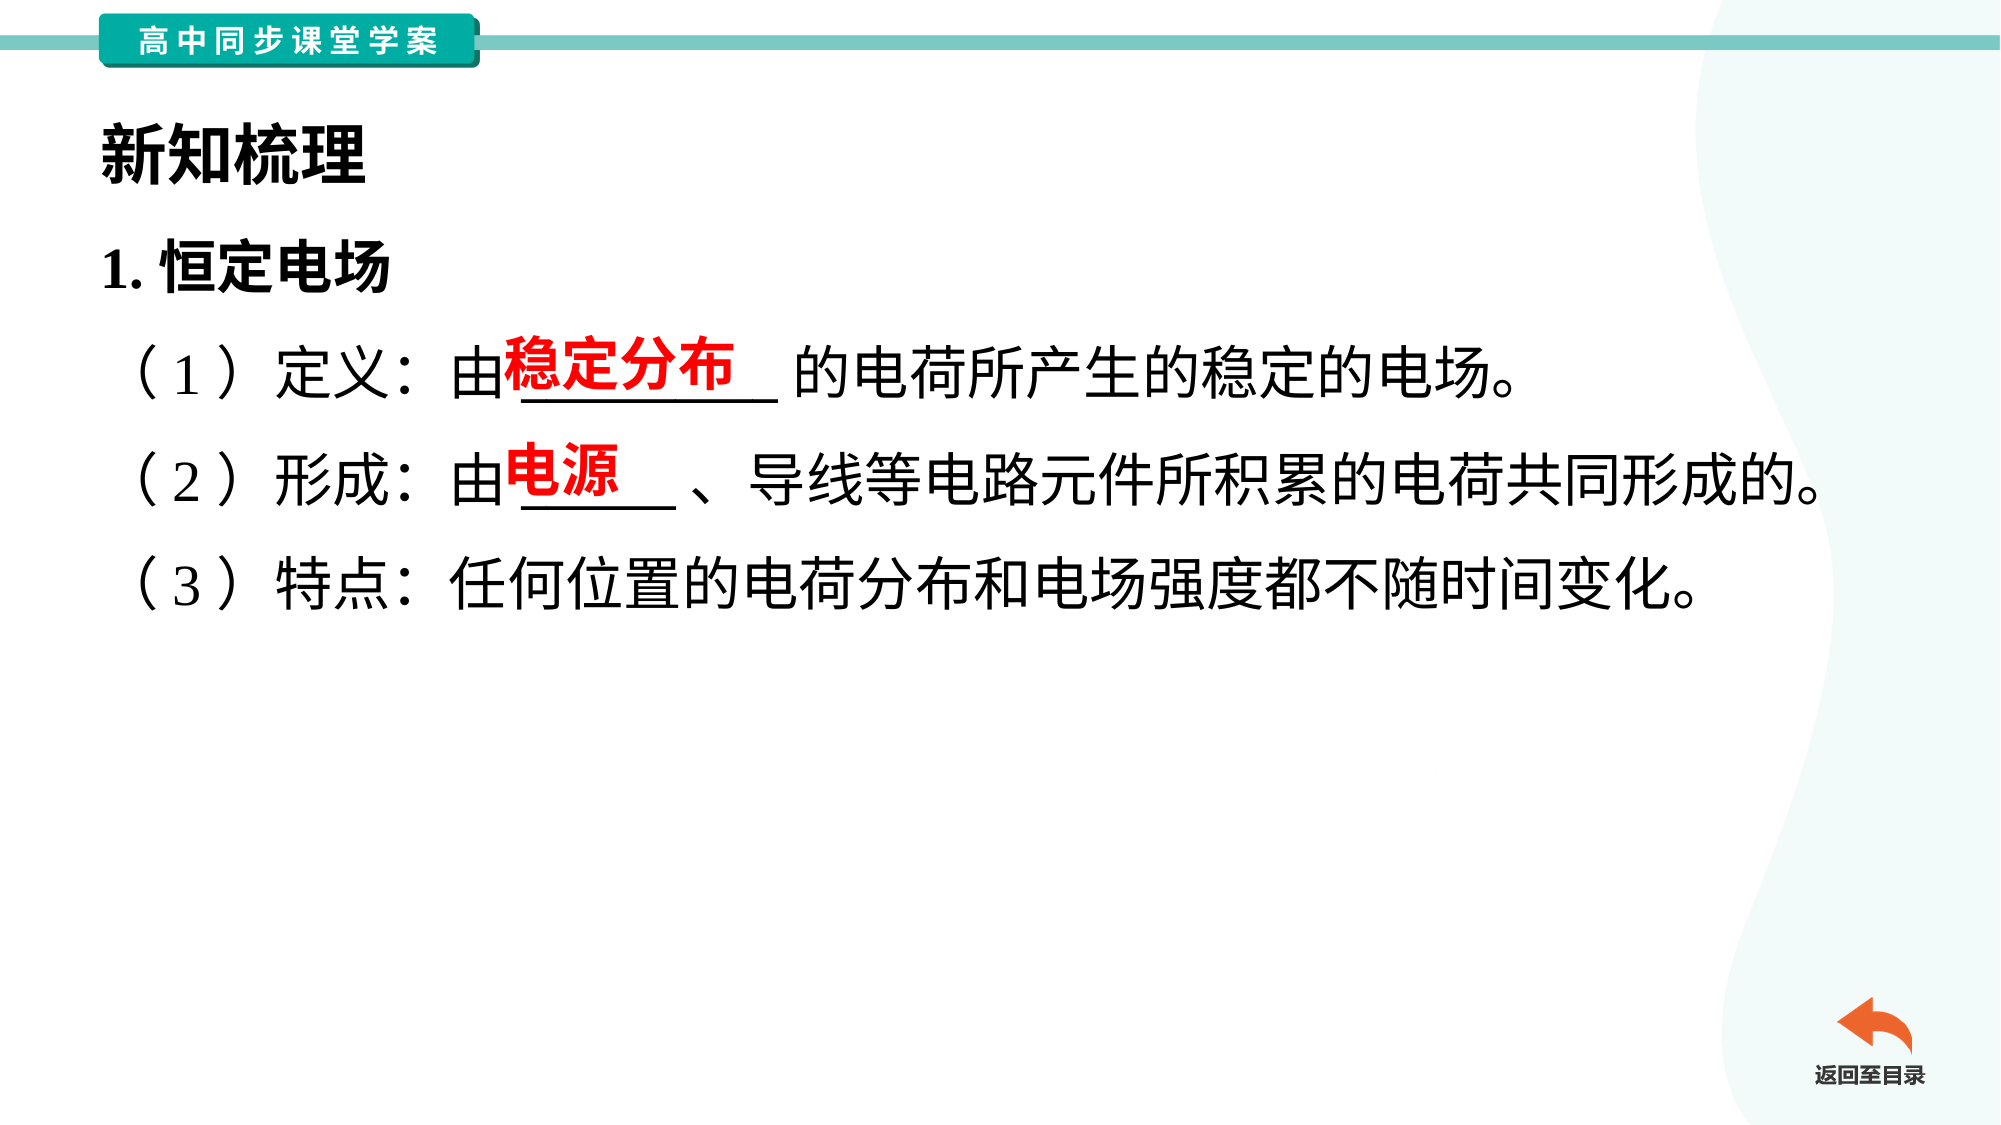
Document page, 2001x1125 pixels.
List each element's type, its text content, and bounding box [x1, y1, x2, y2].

text_box 1.恒定电场 （1）定义：由__________的电荷所产生的稳定的电场。 （2）形成：由______、导线等电路元件所积累的电荷共同形成的。 （3）特点：任何位置的电荷分布和电场强度都不随时间变化。 [100, 193, 1899, 606]
text_box 新知梳理 [100, 76, 1899, 193]
text_box 电源 [481, 401, 641, 493]
picture [0, 0, 2000, 1125]
text_box 稳定分布 [481, 295, 759, 386]
